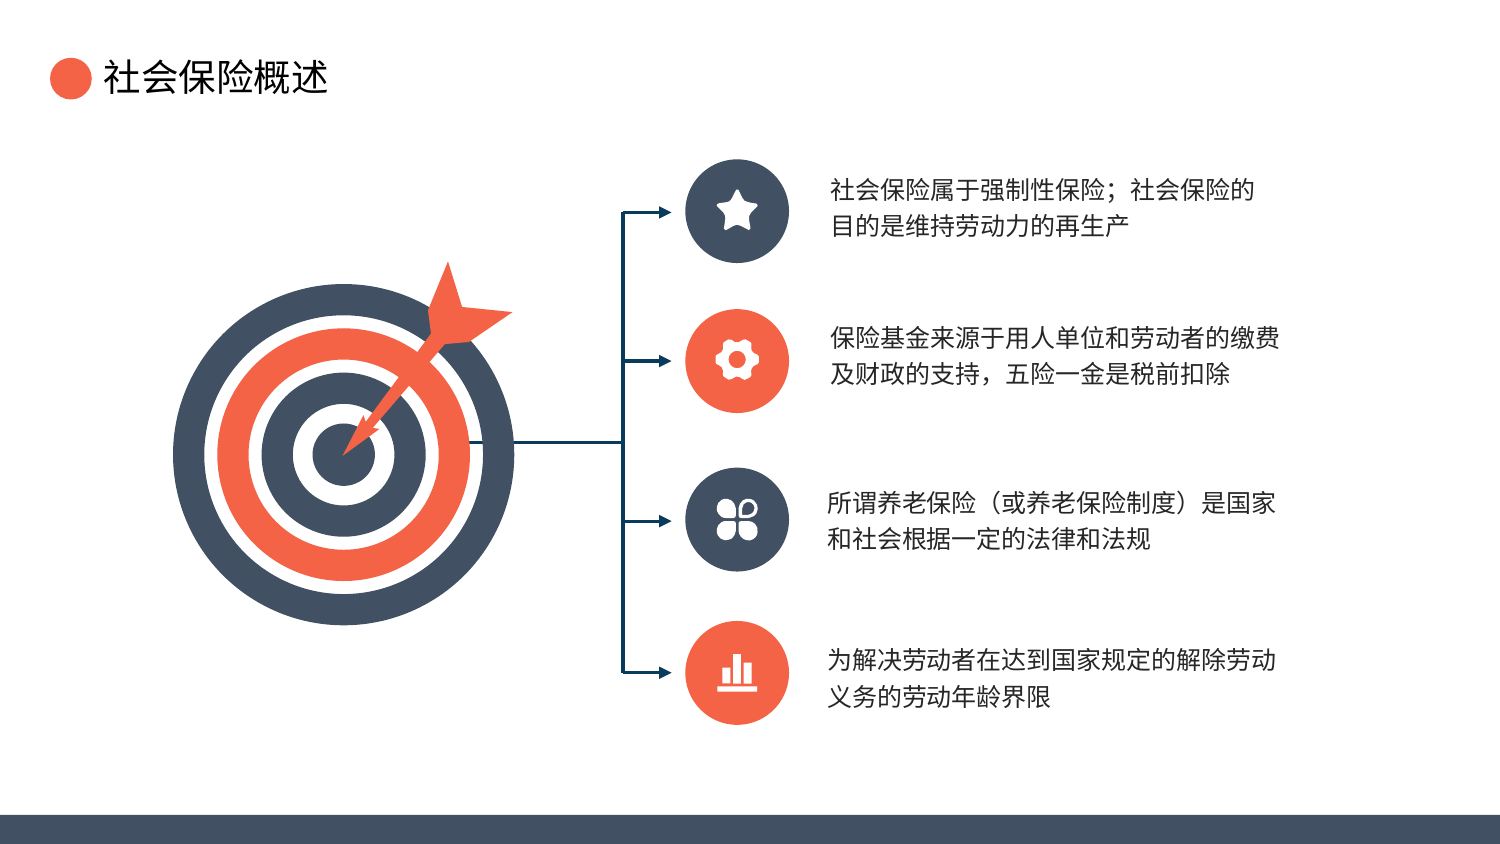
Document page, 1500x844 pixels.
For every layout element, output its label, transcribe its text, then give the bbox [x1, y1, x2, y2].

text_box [188, 261, 513, 610]
text_box 保险基金来源于用人单位和劳动者的缴费及财政的支持，五险一金是税前扣除 [816, 309, 1297, 396]
text_box 为解决劳动者在达到国家规定的解除劳动义务的劳动年龄界限 [812, 631, 1294, 719]
text_box 所谓养老保险（或养老保险制度）是国家和社会根据一定的法律和法规 [812, 474, 1294, 561]
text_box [465, 159, 790, 725]
text_box 社会保险属于强制性保险；社会保险的目的是维持劳动力的再生产 [816, 161, 1285, 248]
